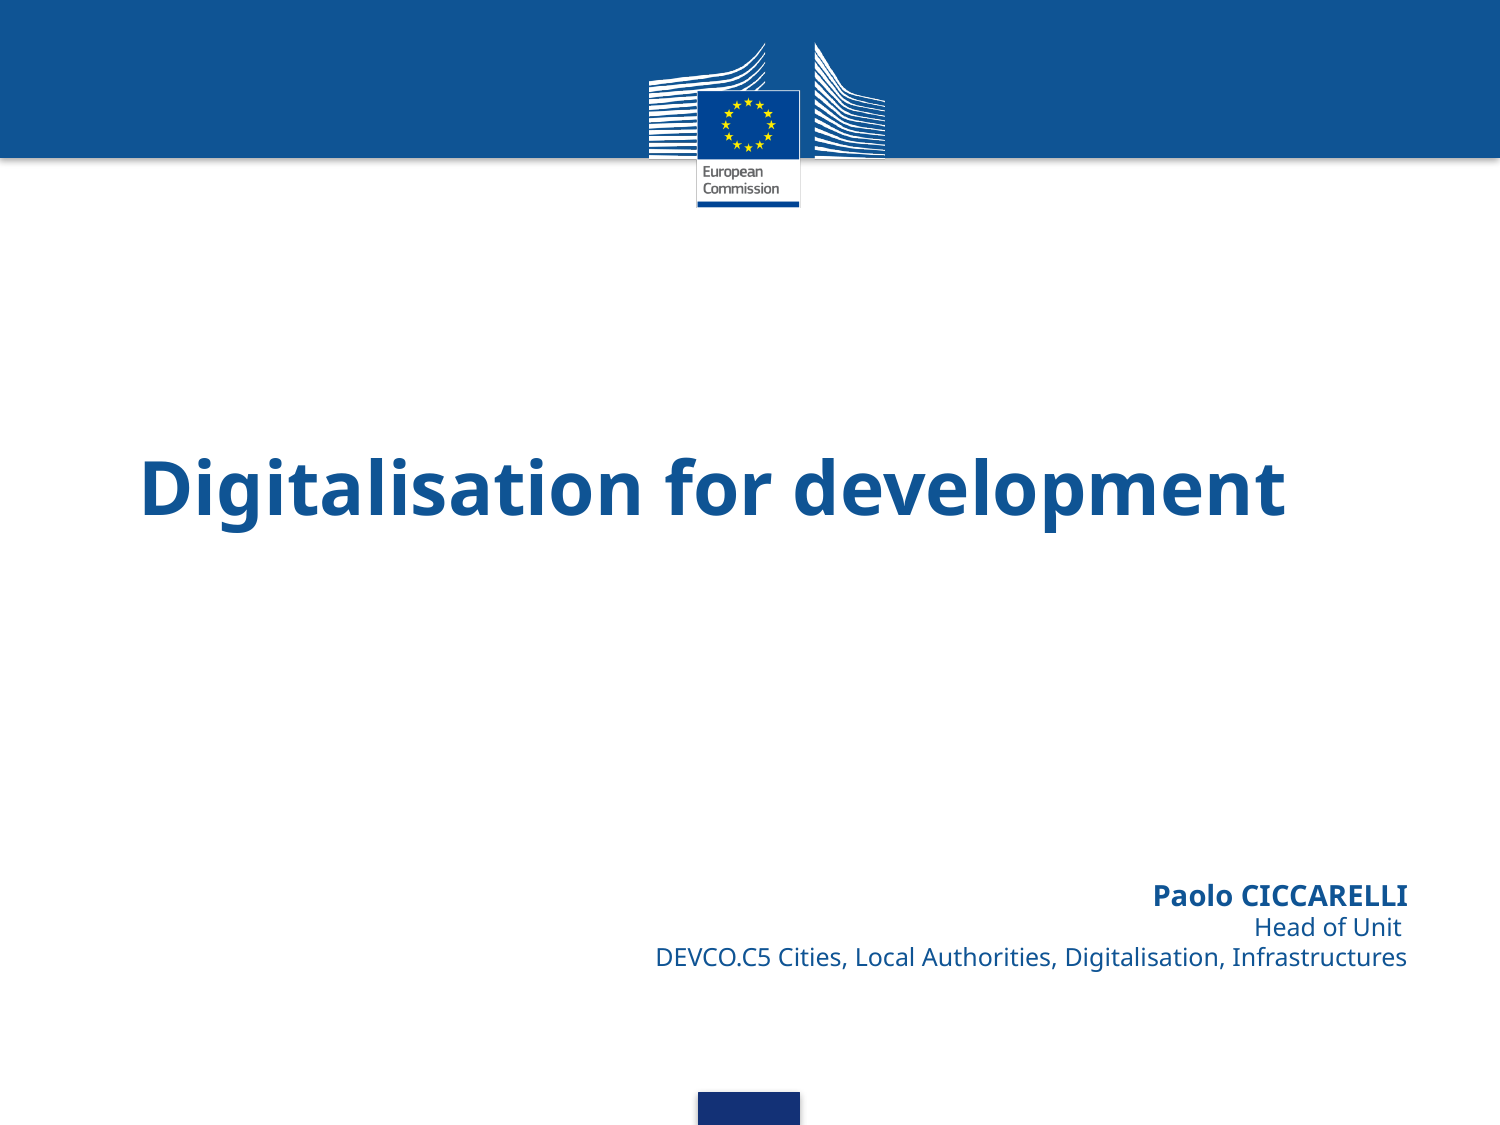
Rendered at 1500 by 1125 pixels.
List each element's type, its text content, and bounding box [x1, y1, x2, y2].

text_box Digitalisation for development [64, 432, 1459, 551]
text_box Paolo CICCARELLI Head of Unit DEVCO.C5 Cities, Local Authorities, Digitalisation, Infrastructures [537, 869, 1424, 980]
picture [649, 42, 885, 208]
